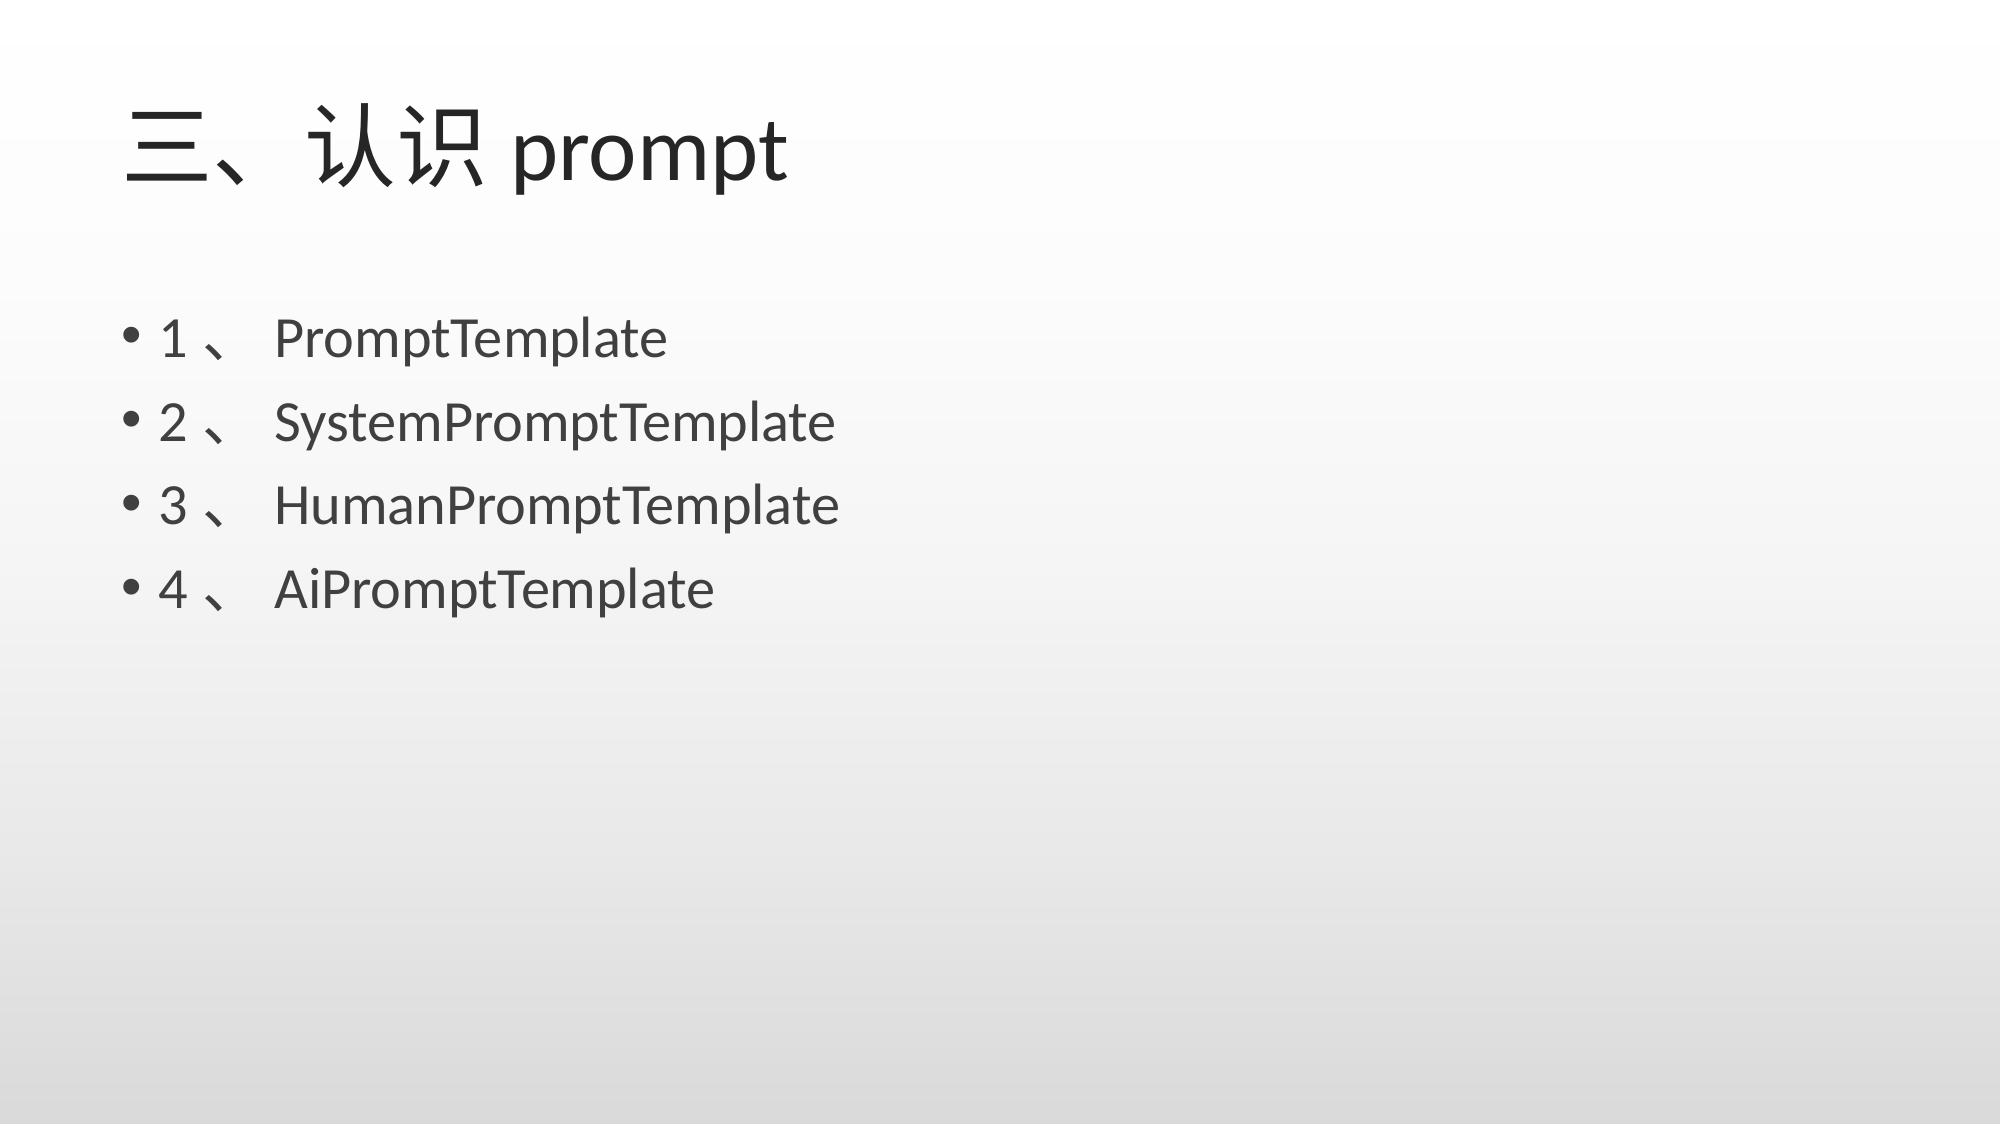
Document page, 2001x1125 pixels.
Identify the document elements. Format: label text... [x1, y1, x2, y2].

picture [0, 0, 2001, 1125]
list 1、PromptTemplate 2、SystemPromptTemplate 3、HumanPromptTemplate 4、AiPromptTemplate [106, 299, 1832, 1014]
title 三、认识prompt [106, 42, 1832, 260]
